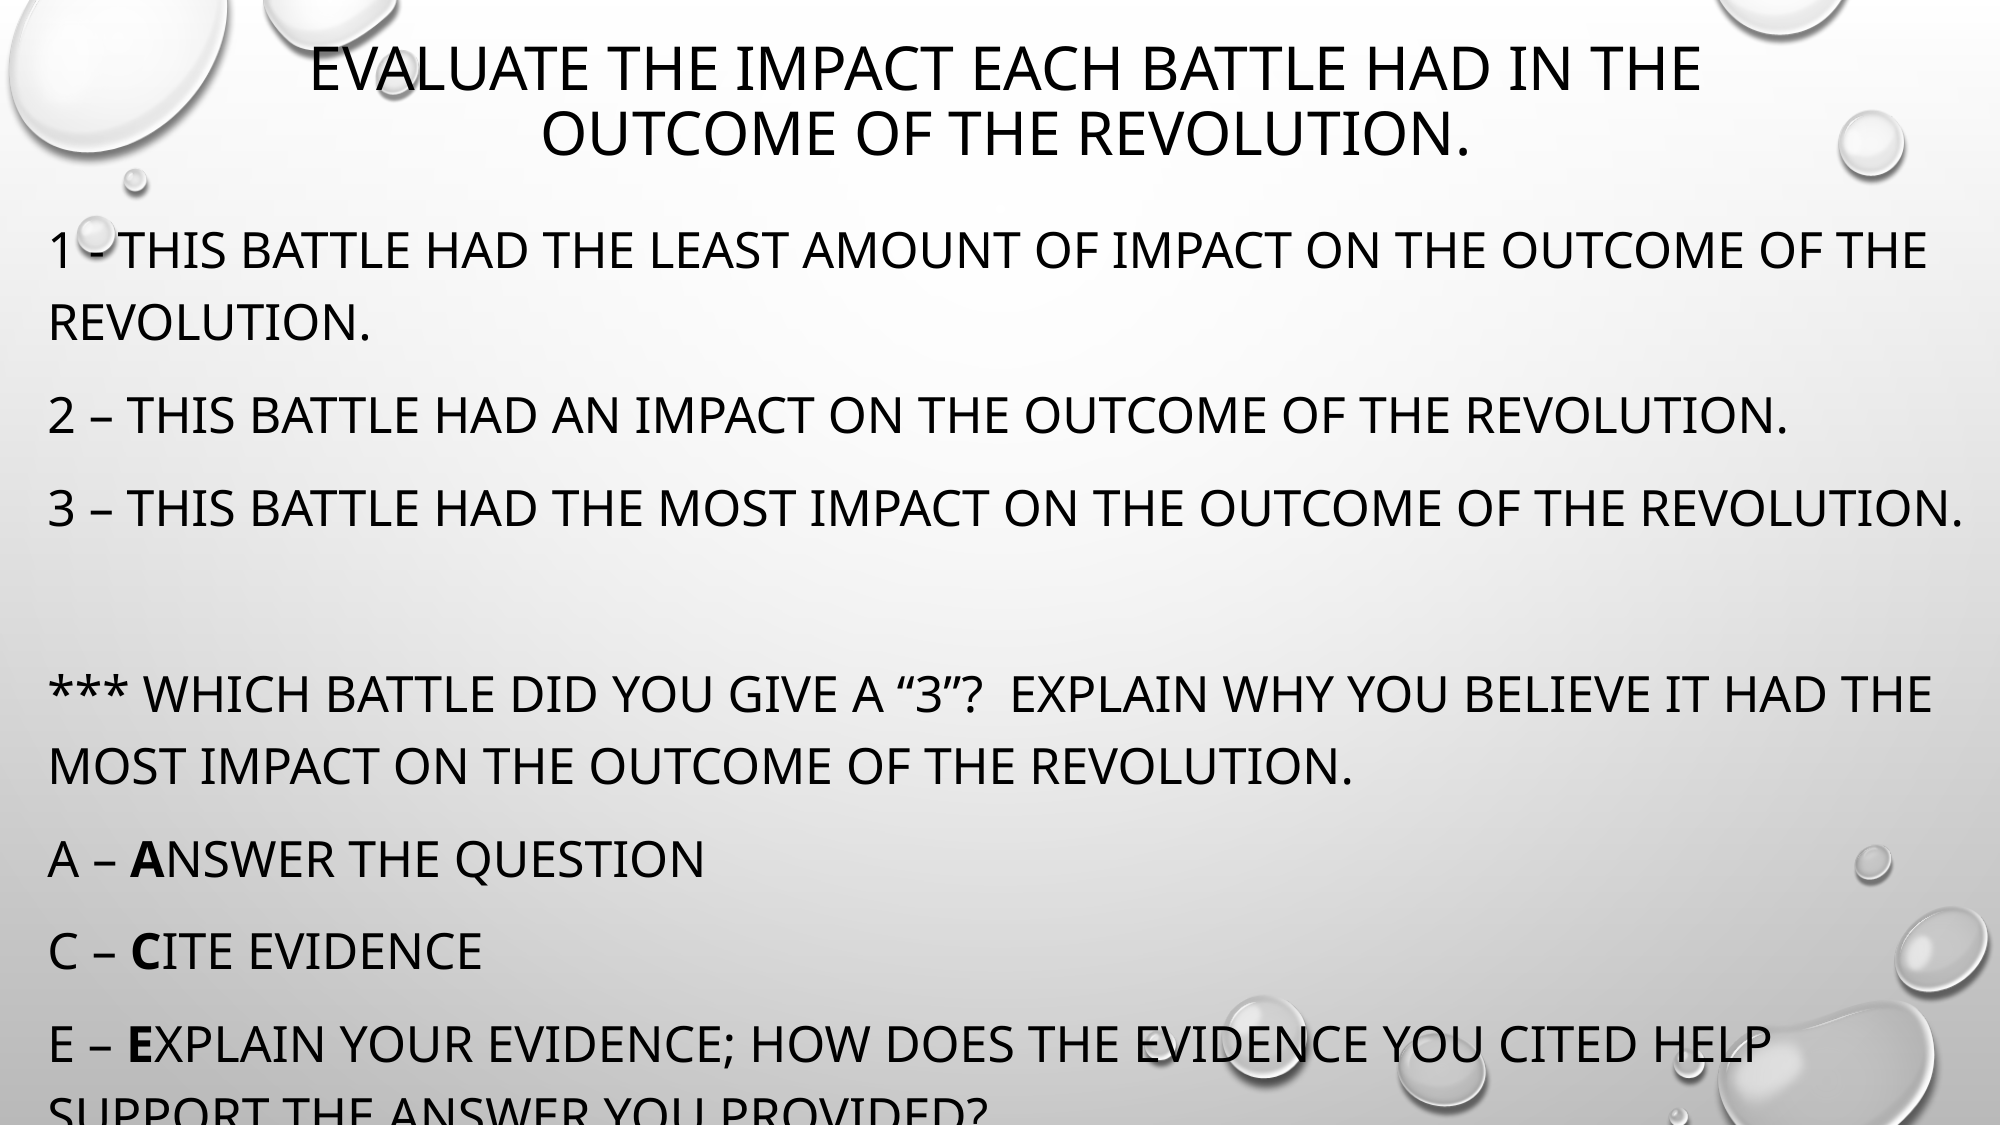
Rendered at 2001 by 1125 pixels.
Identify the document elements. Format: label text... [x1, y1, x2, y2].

list 1 - this battle had the least amount of impact on the outcome of the revolution. 2 – This battle Had an impact on the outcome of the revolution. 3 – This battle had the most impact on the outcome of the revolution. *** Which battle did you give a “3”? Explain why you believe it had the most impact on the outcome of the revolution. A – Answer the question C – Cite Evidence E – Explain your evidence; how does the evidence you cited help support the answer you provided? [32, 199, 1980, 1079]
title Evaluate the impact each battle had in the outcome of the Revolution. [156, 29, 1857, 177]
picture [0, 0, 2000, 1125]
